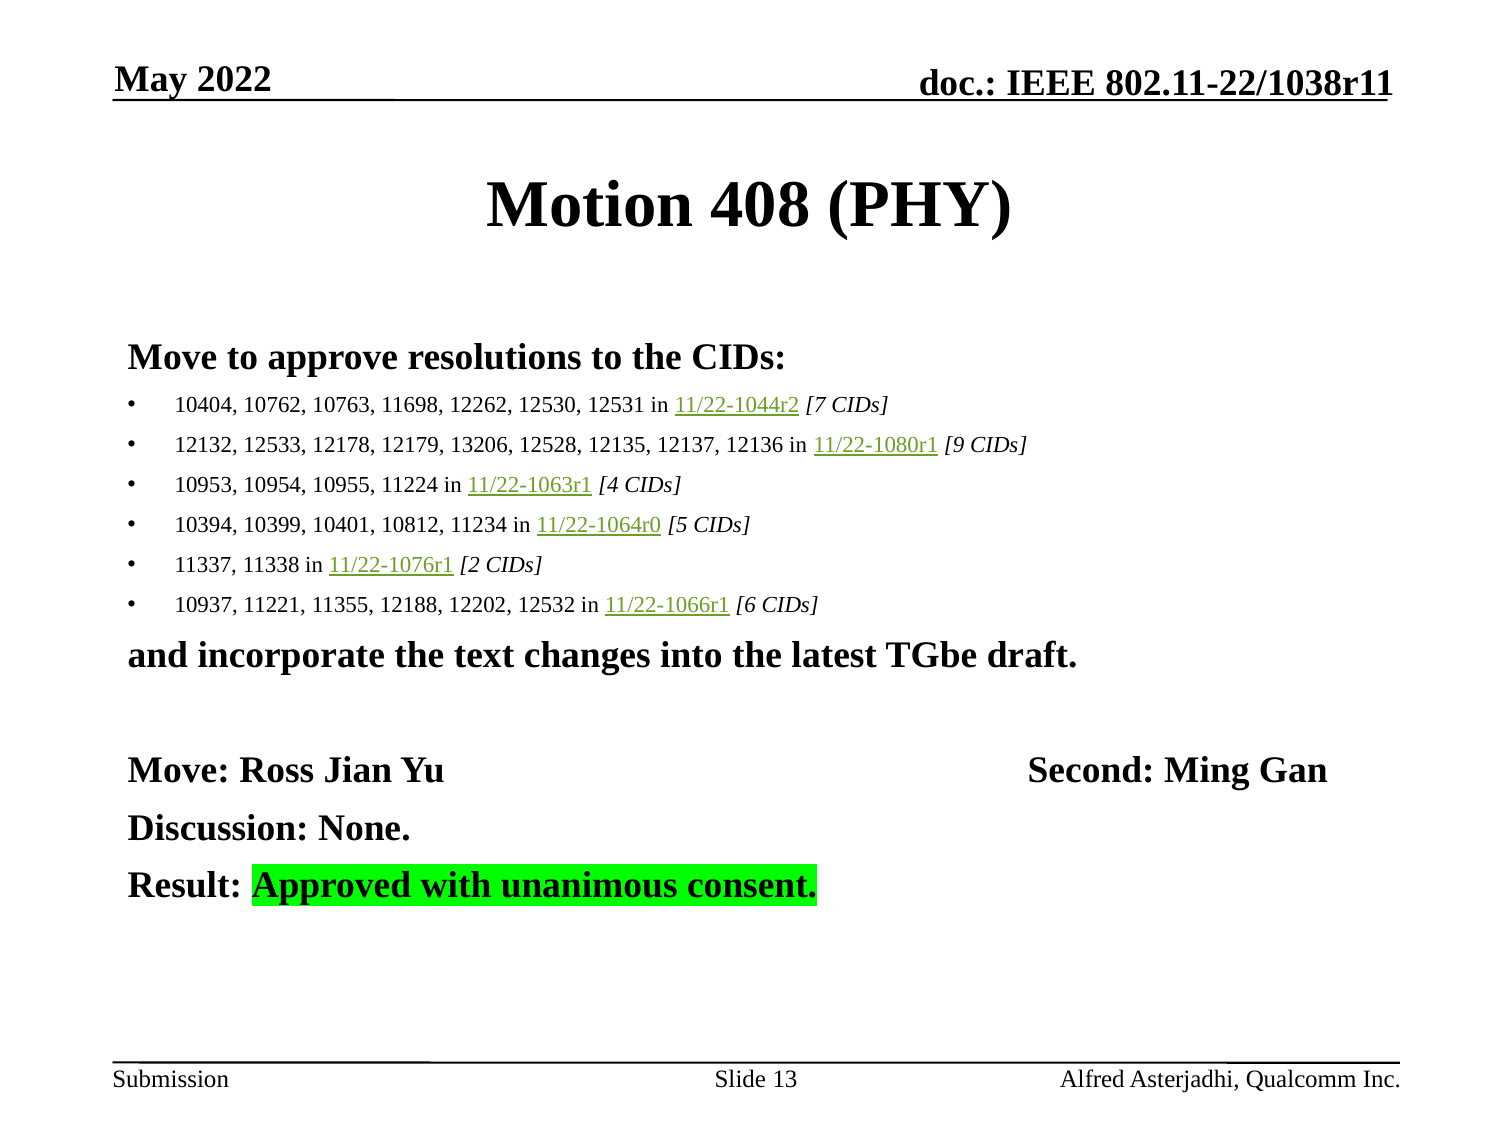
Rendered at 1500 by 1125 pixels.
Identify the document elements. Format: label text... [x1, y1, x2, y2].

footer Alfred Asterjadhi, Qualcomm Inc. [878, 1061, 1402, 1093]
slide_number Slide 13 [712, 1061, 800, 1123]
title Motion 408 (PHY) [112, 112, 1388, 288]
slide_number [114, 54, 423, 100]
list Move to approve resolutions to the CIDs: 10404, 10762, 10763, 11698, 12262, 12530, 12531 in 11/22-1044r2 [7 CIDs] 12132, 12533, 12178, 12179, 13206, 12528, 12135, 12137, 12136 in 11/22-1080r1 [9 CIDs] 10953, 10954, 10955, 11224 in 11/22-1063r1 [4 CIDs] 10394, 10399, 10401, 10812, 11234 in 11/22-1064r0 [5 CIDs] 11337, 11338 in 11/22-1076r1 [2 CIDs] 10937, 11221, 11355, 12188, 12202, 12532 in 11/22-1066r1 [6 CIDs] and incorporate the text changes into the latest TGbe draft. Move: Ross Jian Yu Second: Ming Gan Discussion: None. Result: Approved with unanimous consent. [112, 324, 1388, 1063]
